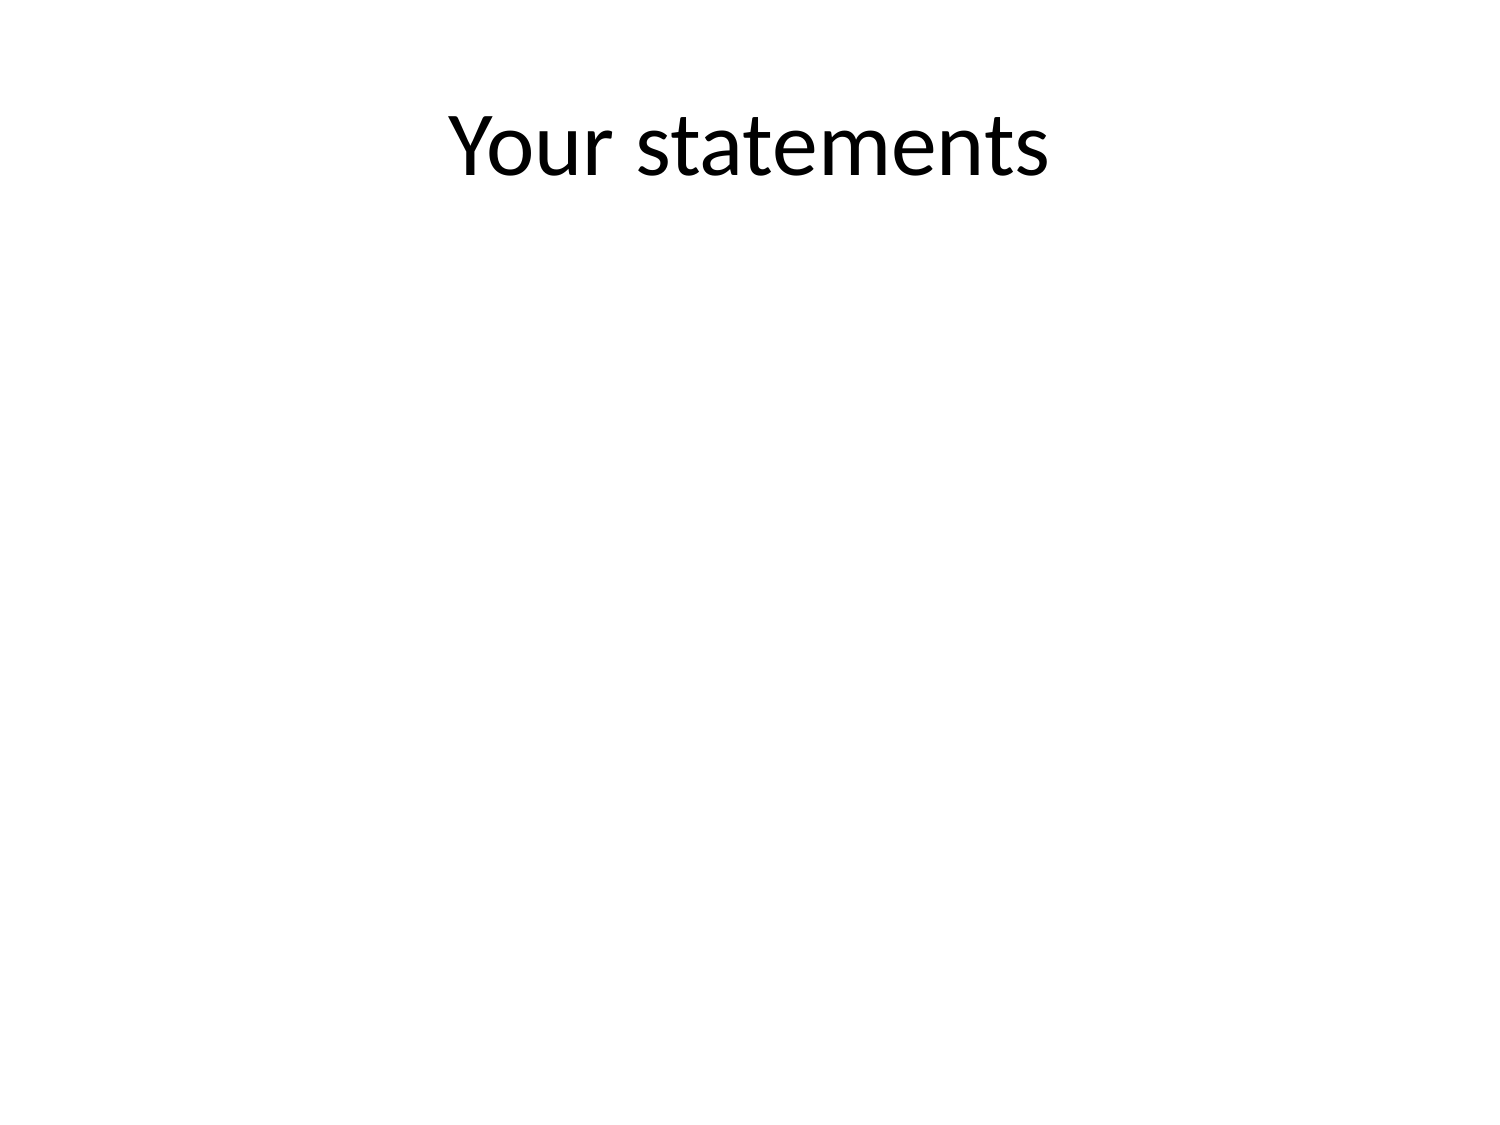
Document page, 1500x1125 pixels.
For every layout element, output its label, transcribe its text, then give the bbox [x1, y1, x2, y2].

title Your statements [75, 45, 1425, 233]
